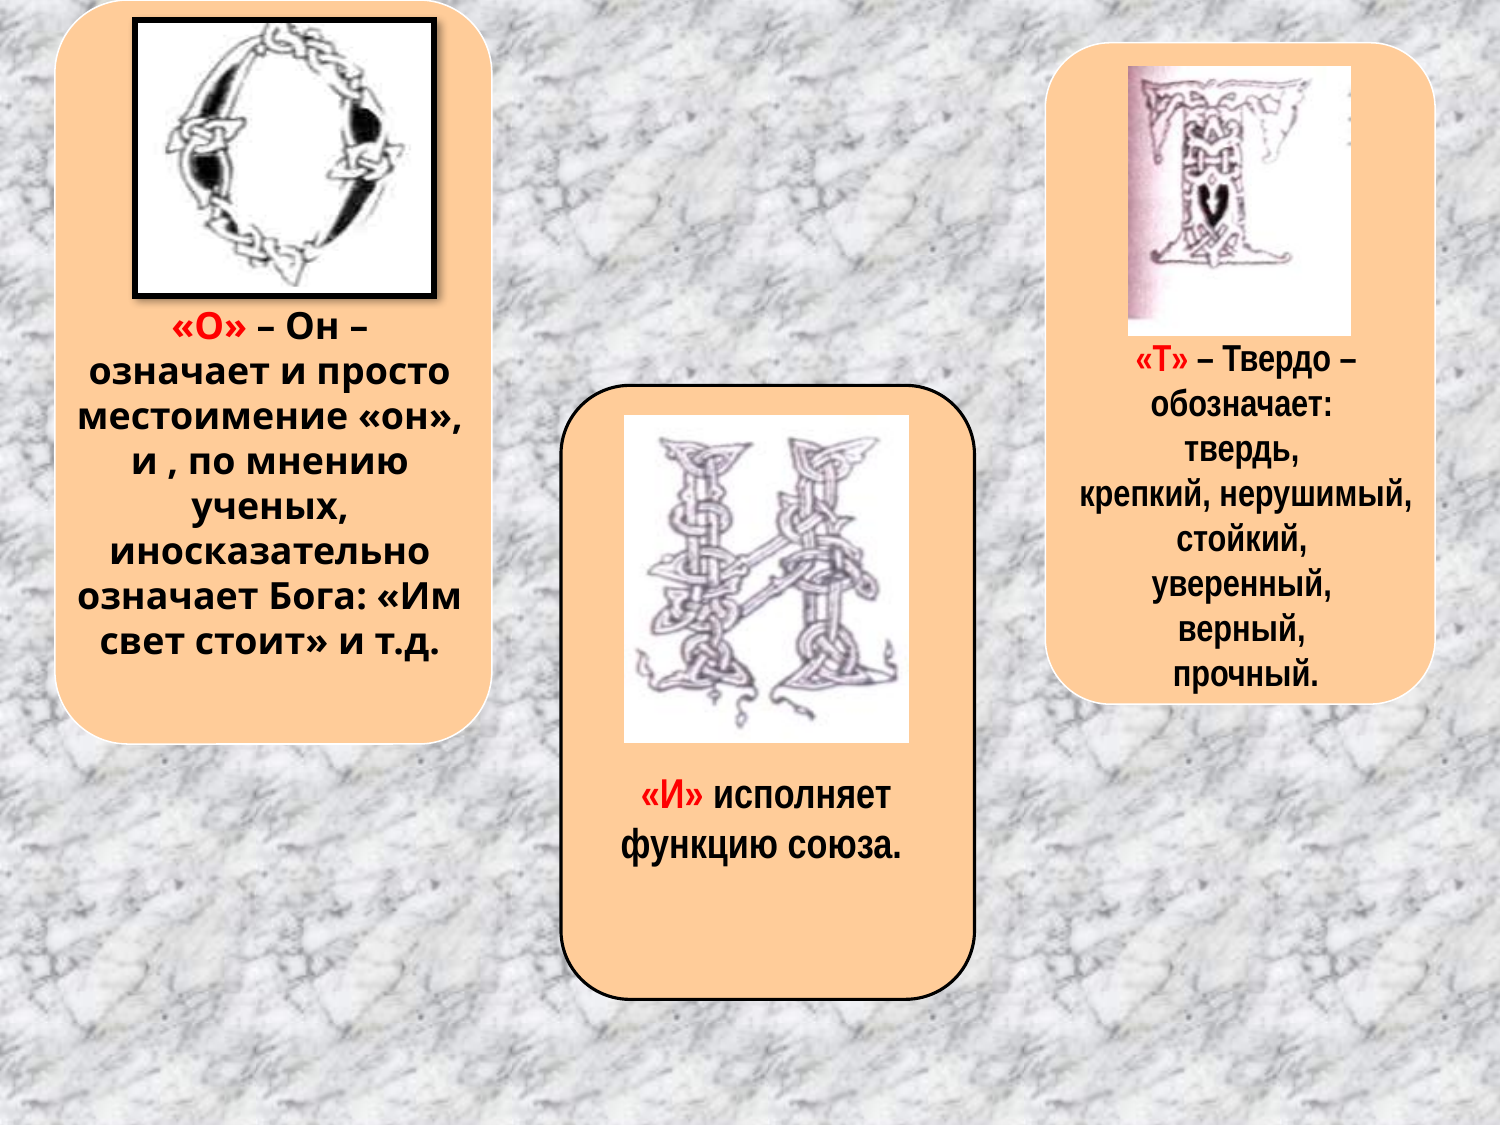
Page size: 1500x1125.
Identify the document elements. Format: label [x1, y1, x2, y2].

text_box [560, 385, 975, 1000]
list [1127, 66, 1351, 337]
text_box [52, 0, 493, 745]
picture [0, 0, 1500, 1125]
text_box [1045, 42, 1436, 705]
